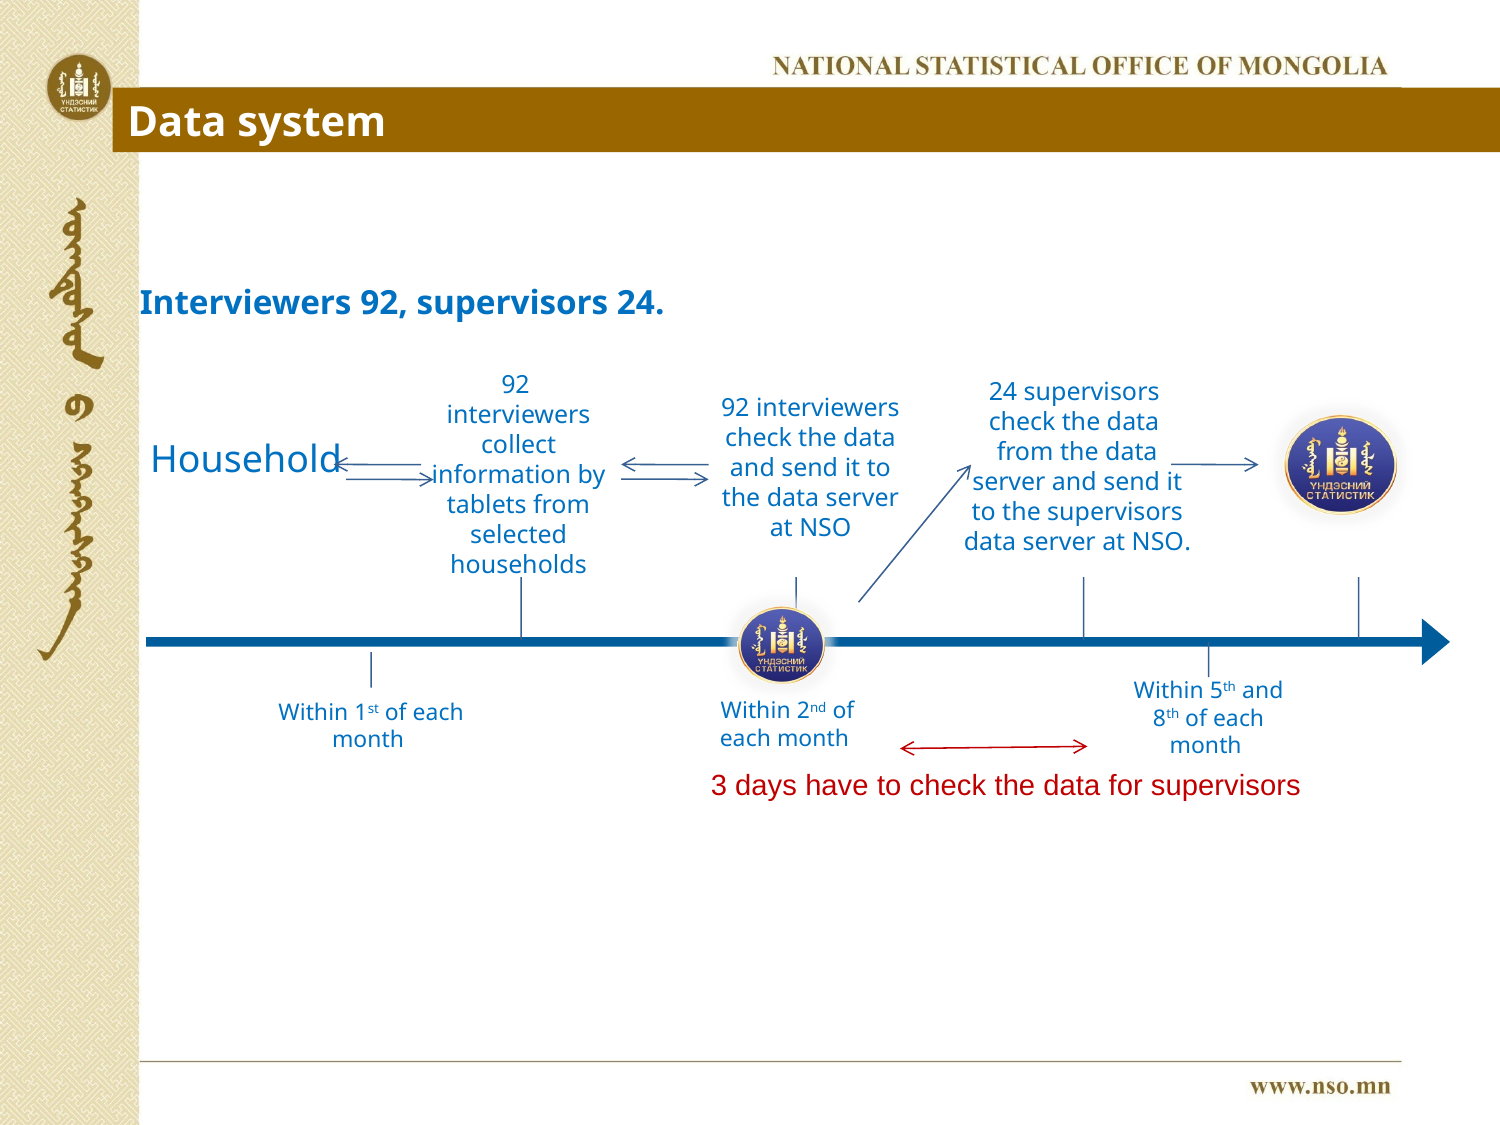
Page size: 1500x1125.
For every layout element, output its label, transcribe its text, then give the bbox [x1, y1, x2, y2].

text_box Data system [112, 87, 1500, 153]
picture [0, 0, 1500, 1125]
text_box 3 days have to check the data for supervisors [612, 775, 1400, 809]
text_box Interviewers 92, supervisors 24. [124, 283, 1475, 329]
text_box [133, 366, 1451, 767]
